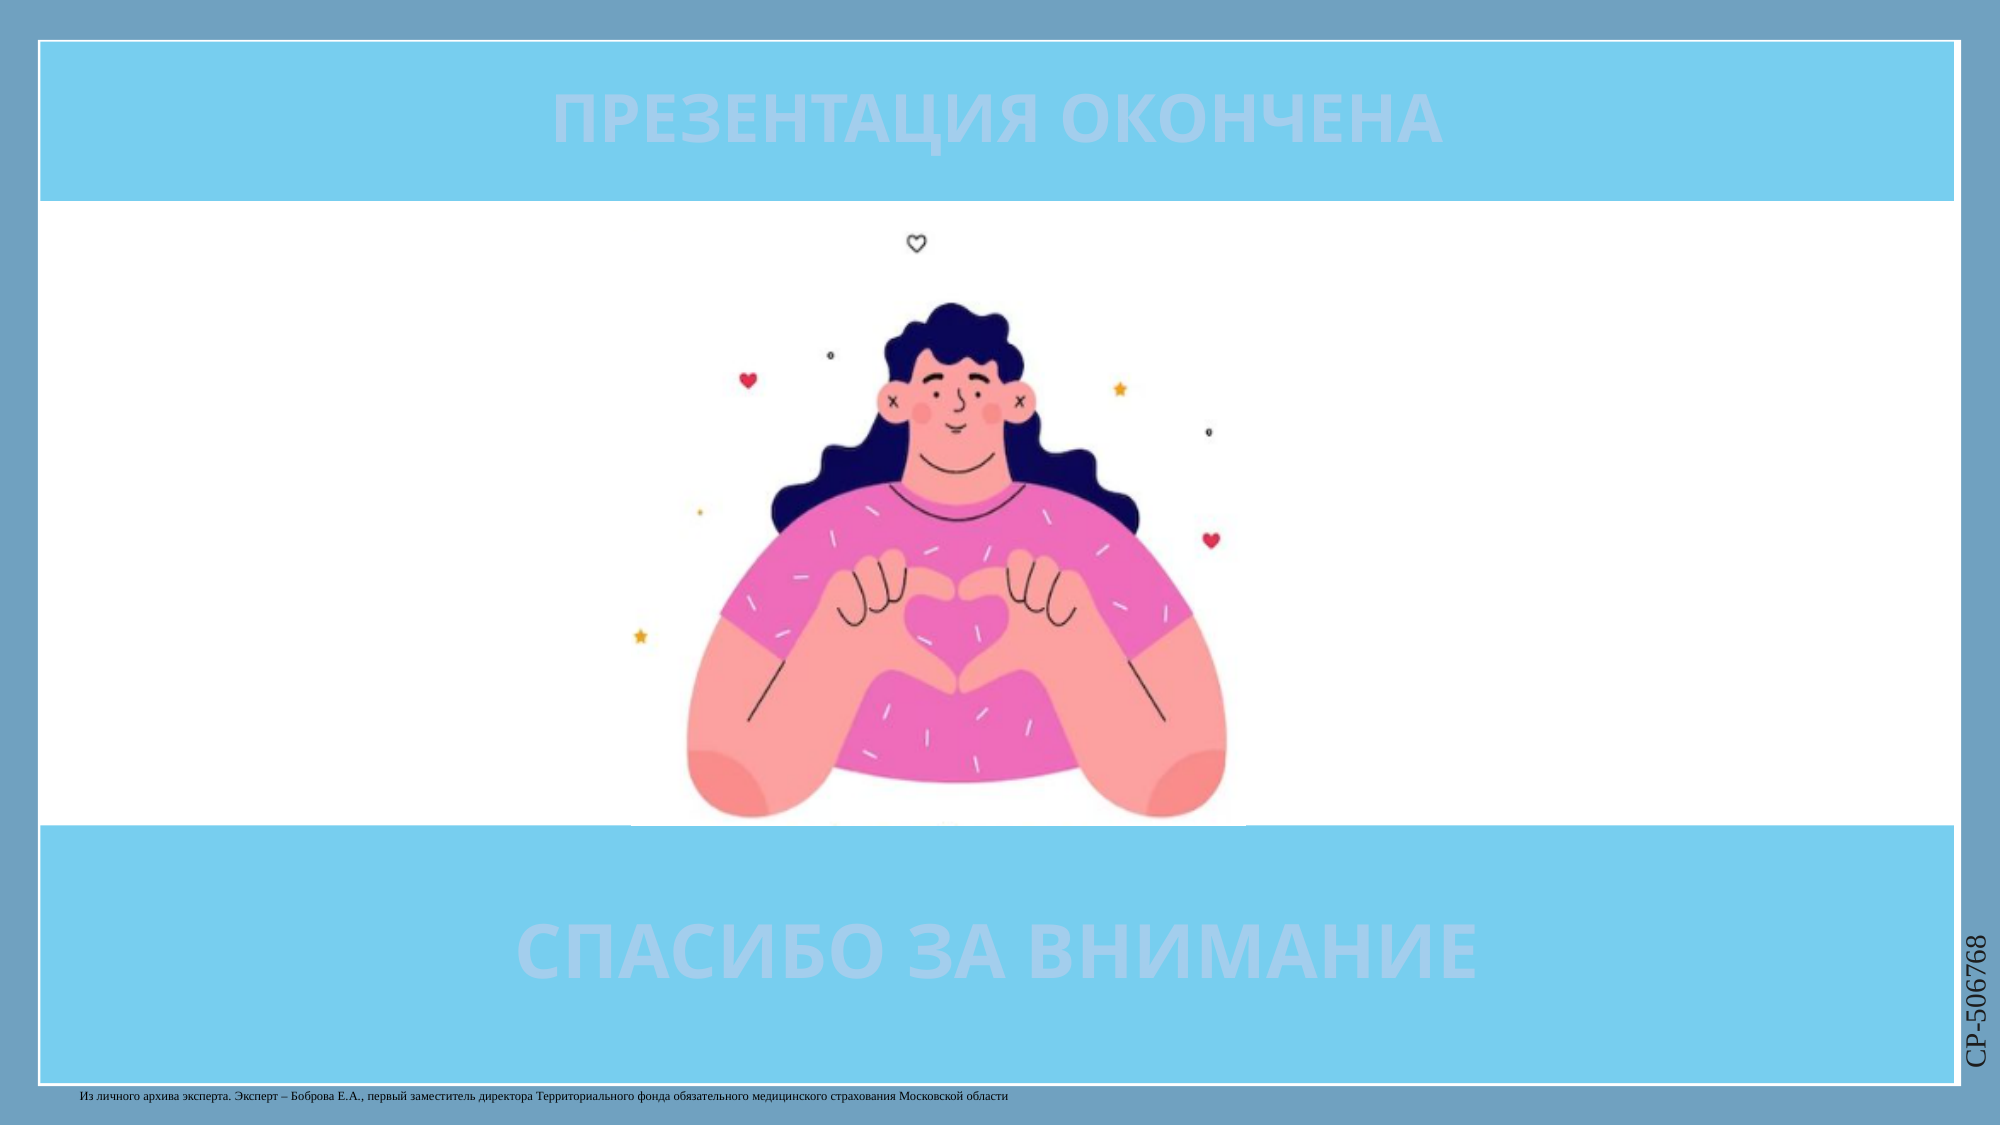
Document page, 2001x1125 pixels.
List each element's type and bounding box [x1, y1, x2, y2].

picture [630, 230, 1246, 826]
text_box [40, 41, 1954, 201]
text_box [40, 825, 1999, 1111]
